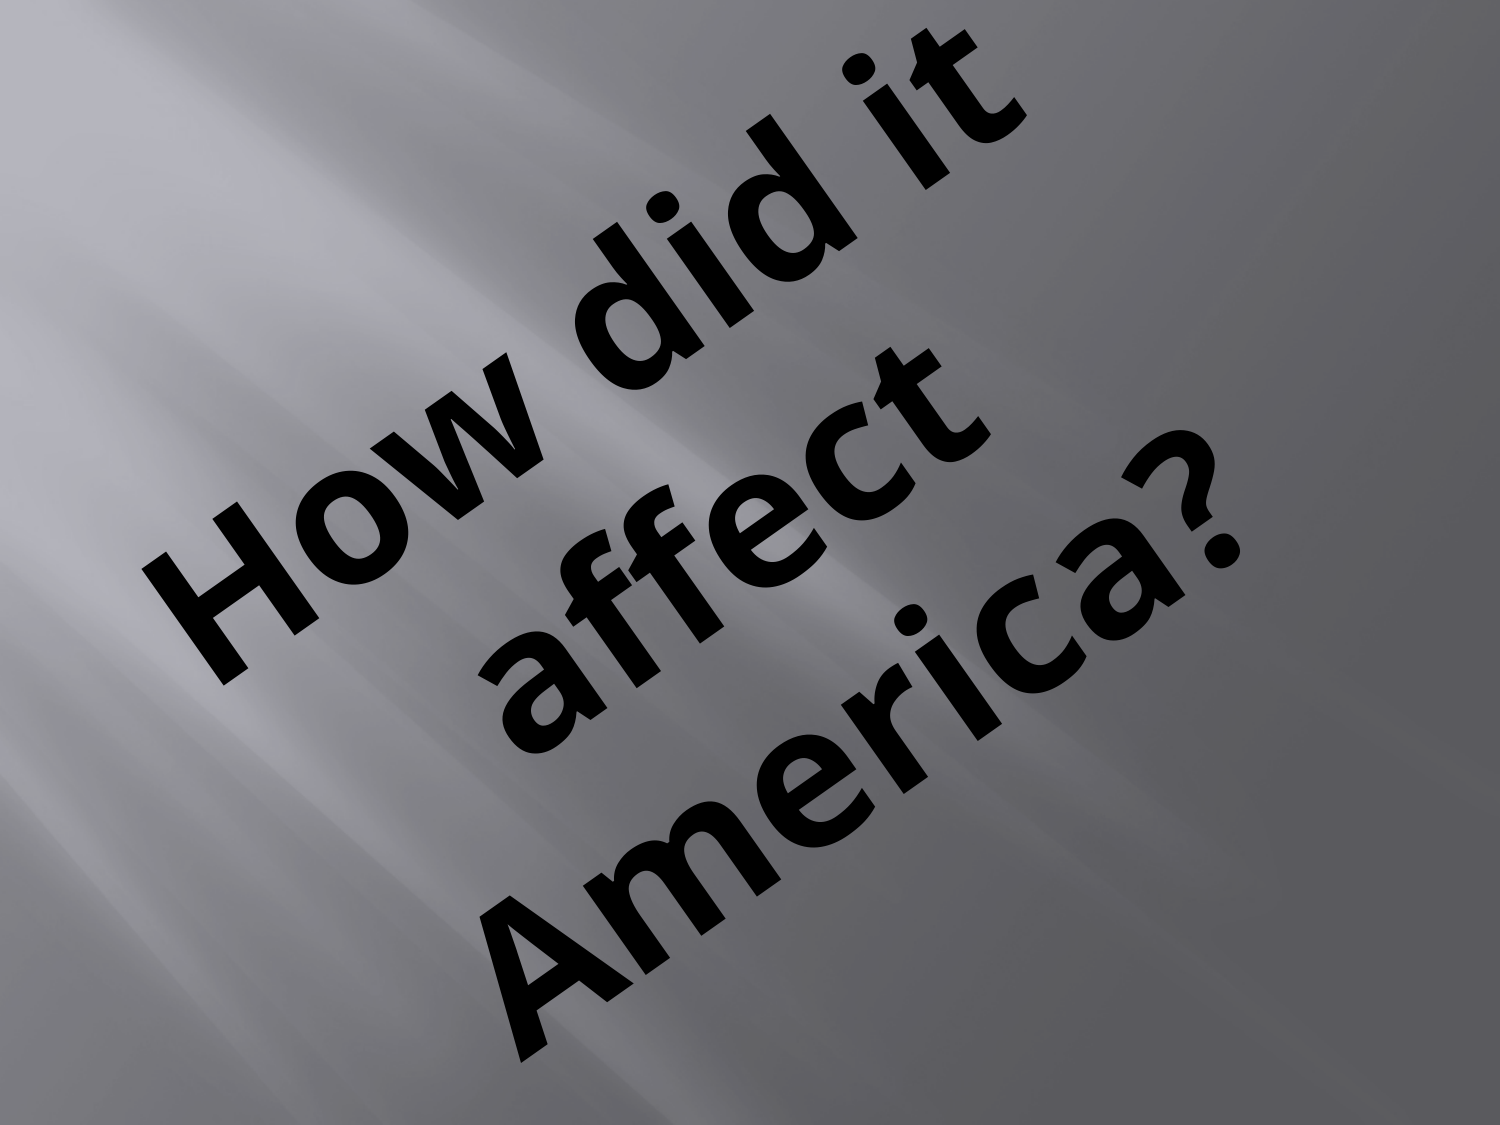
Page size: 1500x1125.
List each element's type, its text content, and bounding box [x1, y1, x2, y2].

title How did it affect America? [128, 87, 1300, 985]
